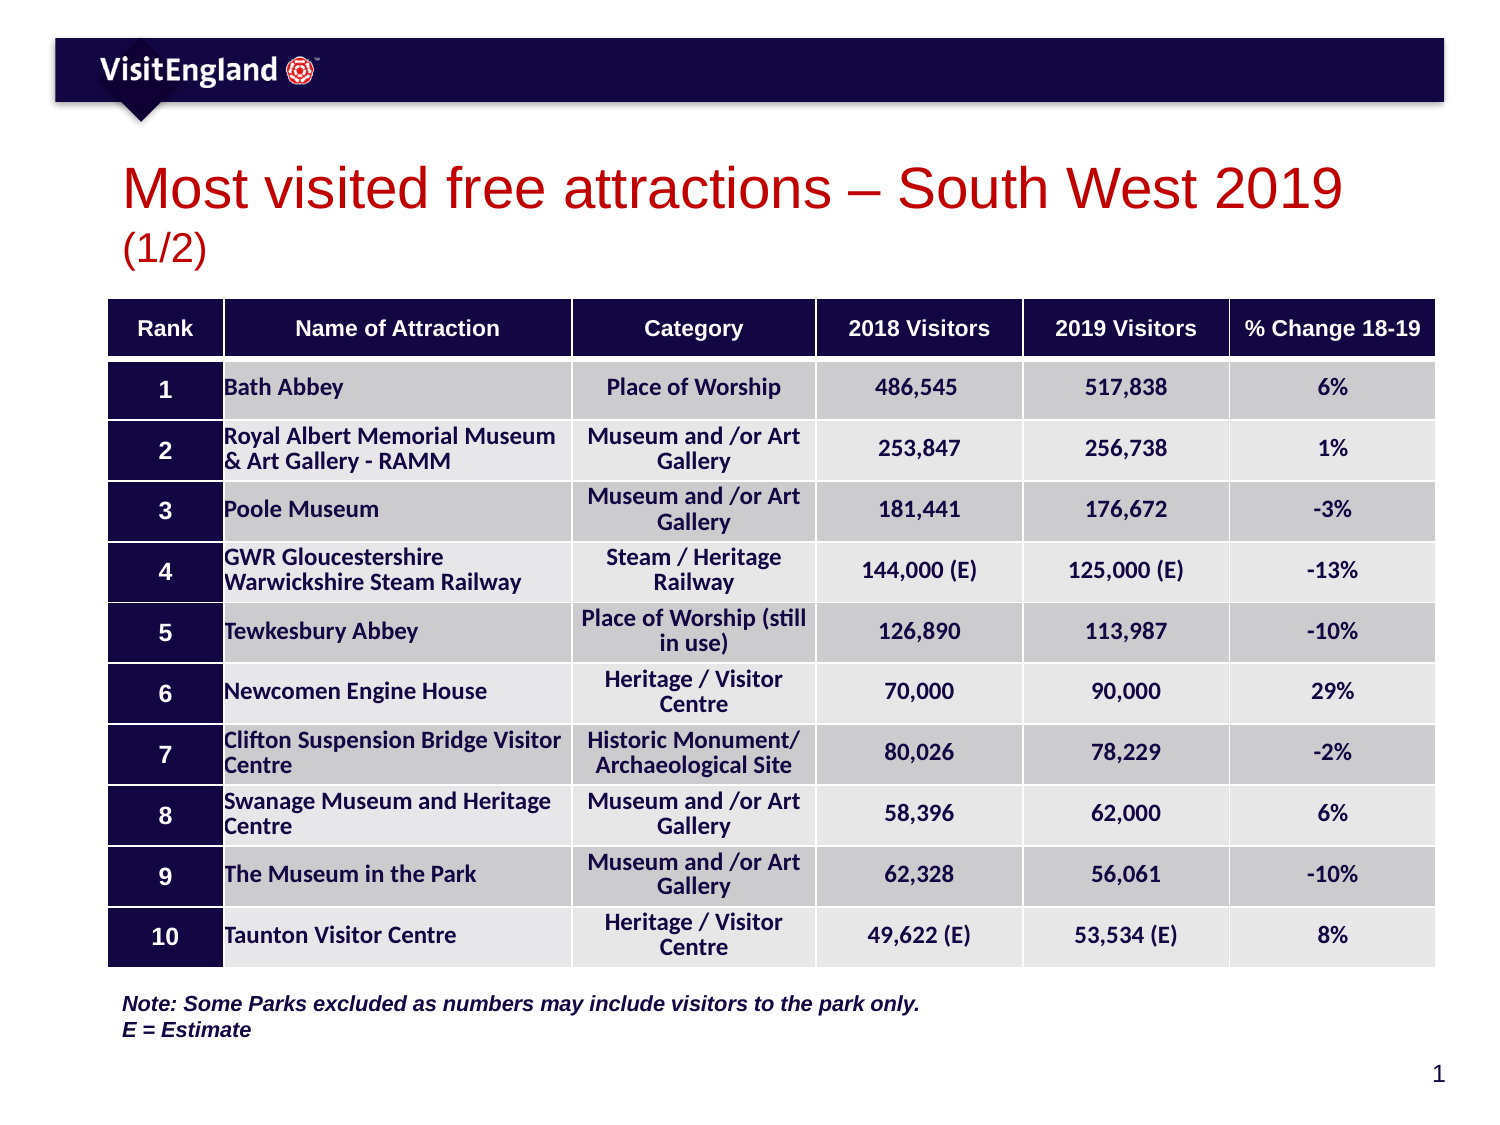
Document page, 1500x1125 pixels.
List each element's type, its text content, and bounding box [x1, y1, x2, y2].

table_header Rank [108, 299, 223, 356]
table_cell Heritage / Visitor Centre [573, 664, 815, 723]
table_cell 125,000 (E) [1024, 543, 1229, 602]
title Most visited free attractions – South West 2019 (1/2) [107, 143, 1445, 276]
table_cell 176,672 [1024, 482, 1229, 541]
table_cell 80,026 [817, 725, 1022, 784]
table_cell -13% [1230, 543, 1435, 602]
table_cell 6% [1230, 362, 1435, 419]
table_header Category [573, 299, 815, 356]
table_cell Heritage / Visitor Centre [573, 908, 815, 967]
table_cell -10% [1230, 847, 1435, 906]
table_cell Museum and /or Art Gallery [573, 421, 815, 480]
table_cell Newcomen Engine House [225, 664, 571, 723]
table_cell 9 [108, 847, 223, 906]
table_cell 53,534 (E) [1024, 908, 1229, 967]
table_cell 58,396 [817, 786, 1022, 845]
table_cell 1% [1230, 421, 1435, 480]
table_cell Tewkesbury Abbey [225, 603, 571, 662]
table_cell 78,229 [1024, 725, 1229, 784]
table_cell -2% [1230, 725, 1435, 784]
table_cell 181,441 [817, 482, 1022, 541]
table_cell 49,622 (E) [817, 908, 1022, 967]
table_cell Place of Worship (still in use) [573, 603, 815, 662]
table_cell Historic Monument/ Archaeological Site [573, 725, 815, 784]
table_cell 90,000 [1024, 664, 1229, 723]
table_header 2019 Visitors [1024, 299, 1229, 356]
table_cell 5 [108, 603, 223, 662]
table_cell Poole Museum [225, 482, 571, 541]
table_cell 253,847 [817, 421, 1022, 480]
table_cell The Museum in the Park [225, 847, 571, 906]
table_cell 126,890 [817, 603, 1022, 662]
table_cell Bath Abbey [225, 362, 571, 419]
table_cell Museum and /or Art Gallery [573, 847, 815, 906]
table_header Name of Attraction [225, 299, 571, 356]
table_cell 8 [108, 786, 223, 845]
table_cell Royal Albert Memorial Museum & Art Gallery - RAMM [225, 421, 571, 480]
table_cell 70,000 [817, 664, 1022, 723]
table_cell Museum and /or Art Gallery [573, 482, 815, 541]
table_cell 256,738 [1024, 421, 1229, 480]
table_cell 62,000 [1024, 786, 1229, 845]
table_cell 144,000 (E) [817, 543, 1022, 602]
table_cell 113,987 [1024, 603, 1229, 662]
table_cell 1 [108, 362, 223, 419]
table_cell Taunton Visitor Centre [225, 908, 571, 967]
table_cell Swanage Museum and Heritage Centre [225, 786, 571, 845]
table_cell GWR Gloucestershire Warwickshire Steam Railway [225, 543, 571, 602]
table_cell 3 [108, 482, 223, 541]
table_cell 2 [108, 421, 223, 480]
table_cell -3% [1230, 482, 1435, 541]
table_cell 56,061 [1024, 847, 1229, 906]
table_cell 6% [1230, 786, 1435, 845]
text_box Note: Some Parks excluded as numbers may include visitors to the park only. E = Estimate [107, 982, 1405, 1050]
table_cell 7 [108, 725, 223, 784]
picture [95, 56, 322, 88]
table_cell -10% [1230, 603, 1435, 662]
table_cell 4 [108, 543, 223, 602]
table_cell Clifton Suspension Bridge Visitor Centre [225, 725, 571, 784]
table_cell 29% [1230, 664, 1435, 723]
table_header 2018 Visitors [817, 299, 1022, 356]
table_cell 10 [108, 908, 223, 967]
table_cell 6 [108, 664, 223, 723]
table_cell Place of Worship [573, 362, 815, 419]
table_cell Museum and /or Art Gallery [573, 786, 815, 845]
table_cell 486,545 [817, 362, 1022, 419]
table_cell 8% [1230, 908, 1435, 967]
table_header % Change 18-19 [1230, 299, 1435, 356]
table_cell 517,838 [1024, 362, 1229, 419]
table_cell 62,328 [817, 847, 1022, 906]
table_cell Steam / Heritage Railway [573, 543, 815, 602]
